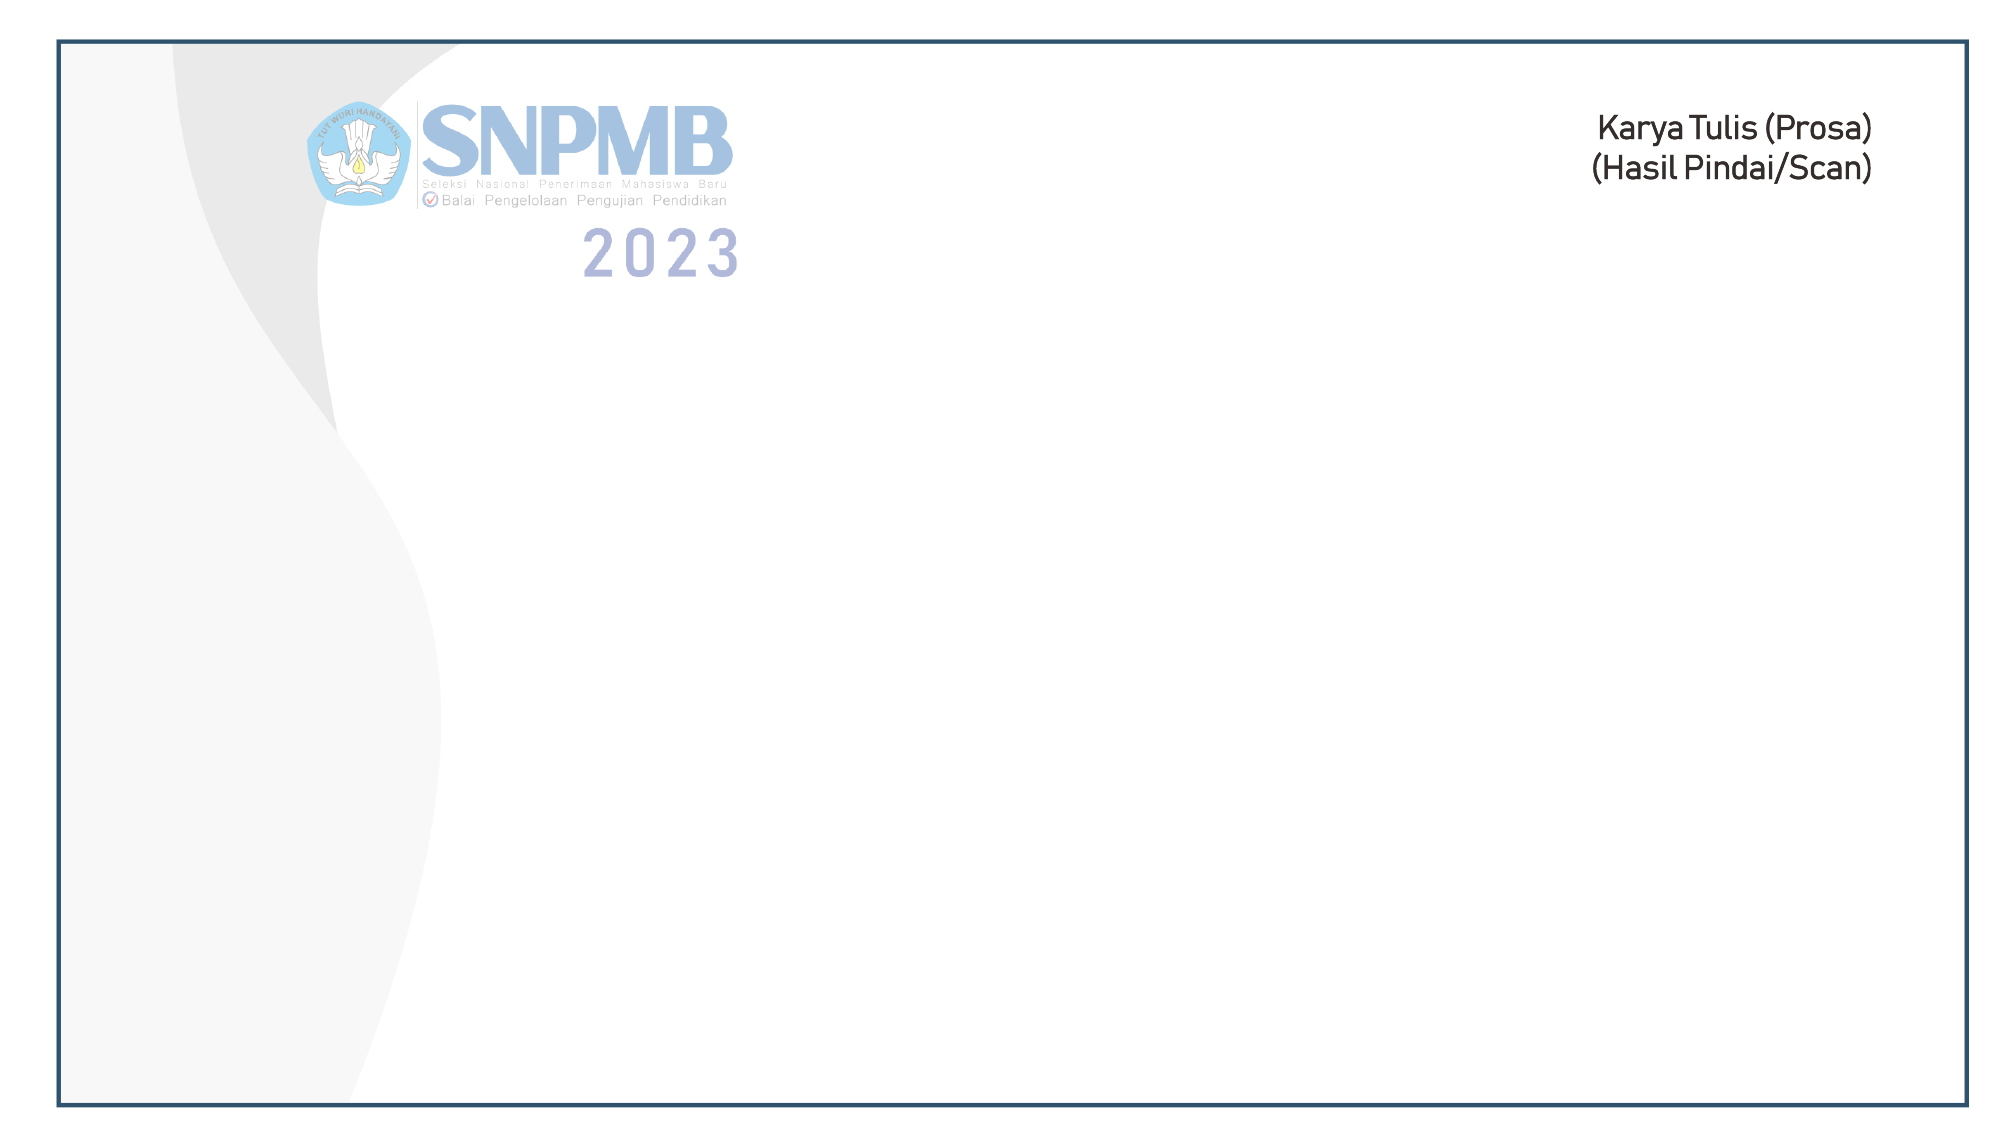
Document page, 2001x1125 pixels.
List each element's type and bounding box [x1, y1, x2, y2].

list [0, 0, 2000, 1125]
picture [1593, 111, 1871, 185]
